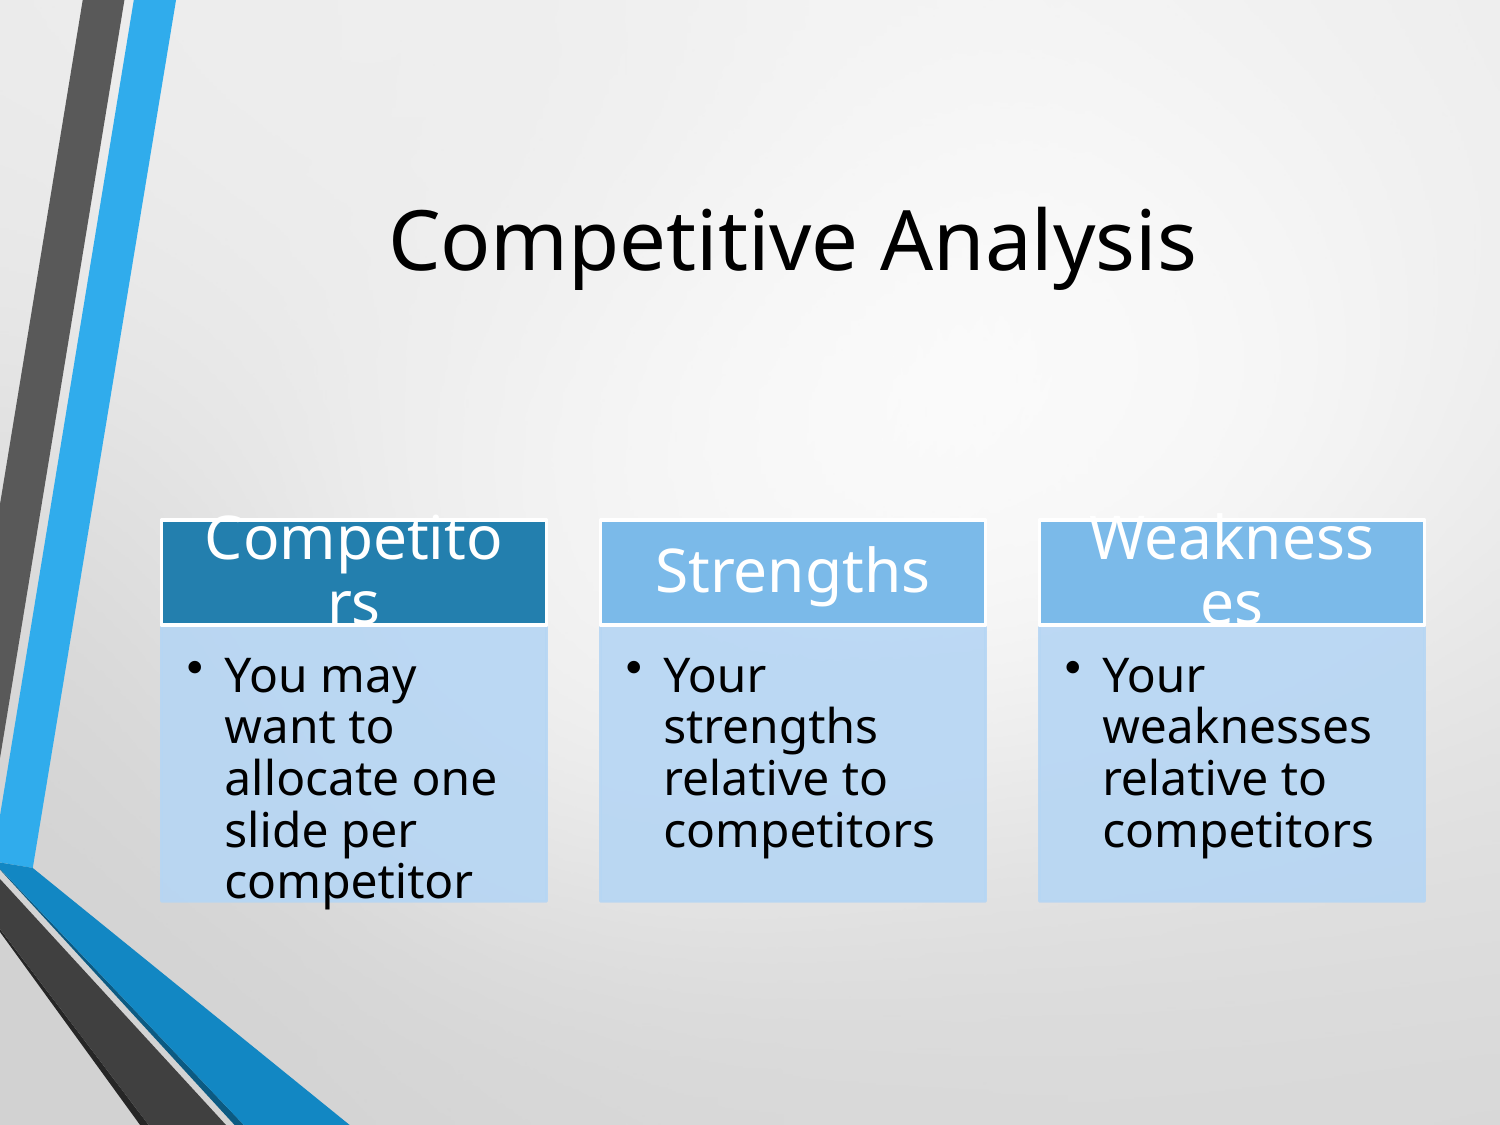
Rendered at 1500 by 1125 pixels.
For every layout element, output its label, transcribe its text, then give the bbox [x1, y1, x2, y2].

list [160, 437, 1426, 985]
title Competitive Analysis [161, 75, 1425, 400]
